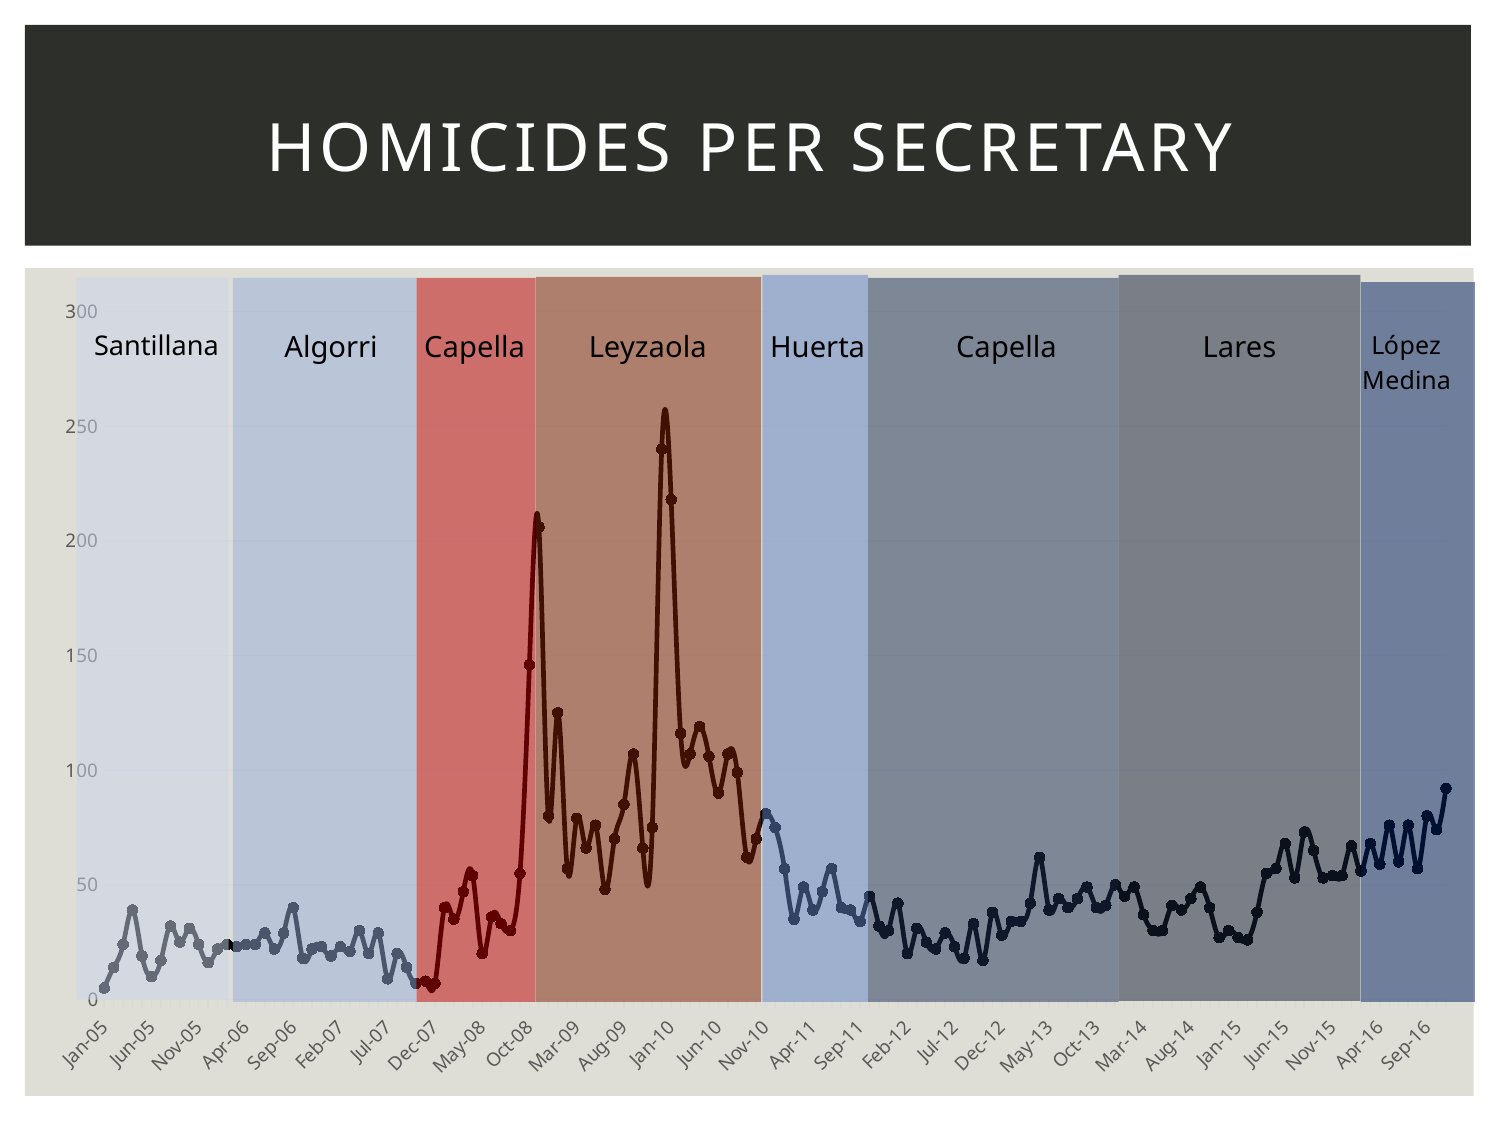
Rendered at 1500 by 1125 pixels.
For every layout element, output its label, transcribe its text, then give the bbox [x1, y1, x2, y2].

text_box [866, 276, 1117, 281]
text_box [76, 277, 230, 281]
text_box [535, 275, 761, 281]
text_box [416, 277, 535, 281]
text_box [1117, 273, 1362, 281]
text_box [761, 273, 870, 281]
text_box [231, 276, 418, 281]
title Homicides Per Secretary [62, 58, 1438, 232]
chart [26, 281, 1476, 1097]
